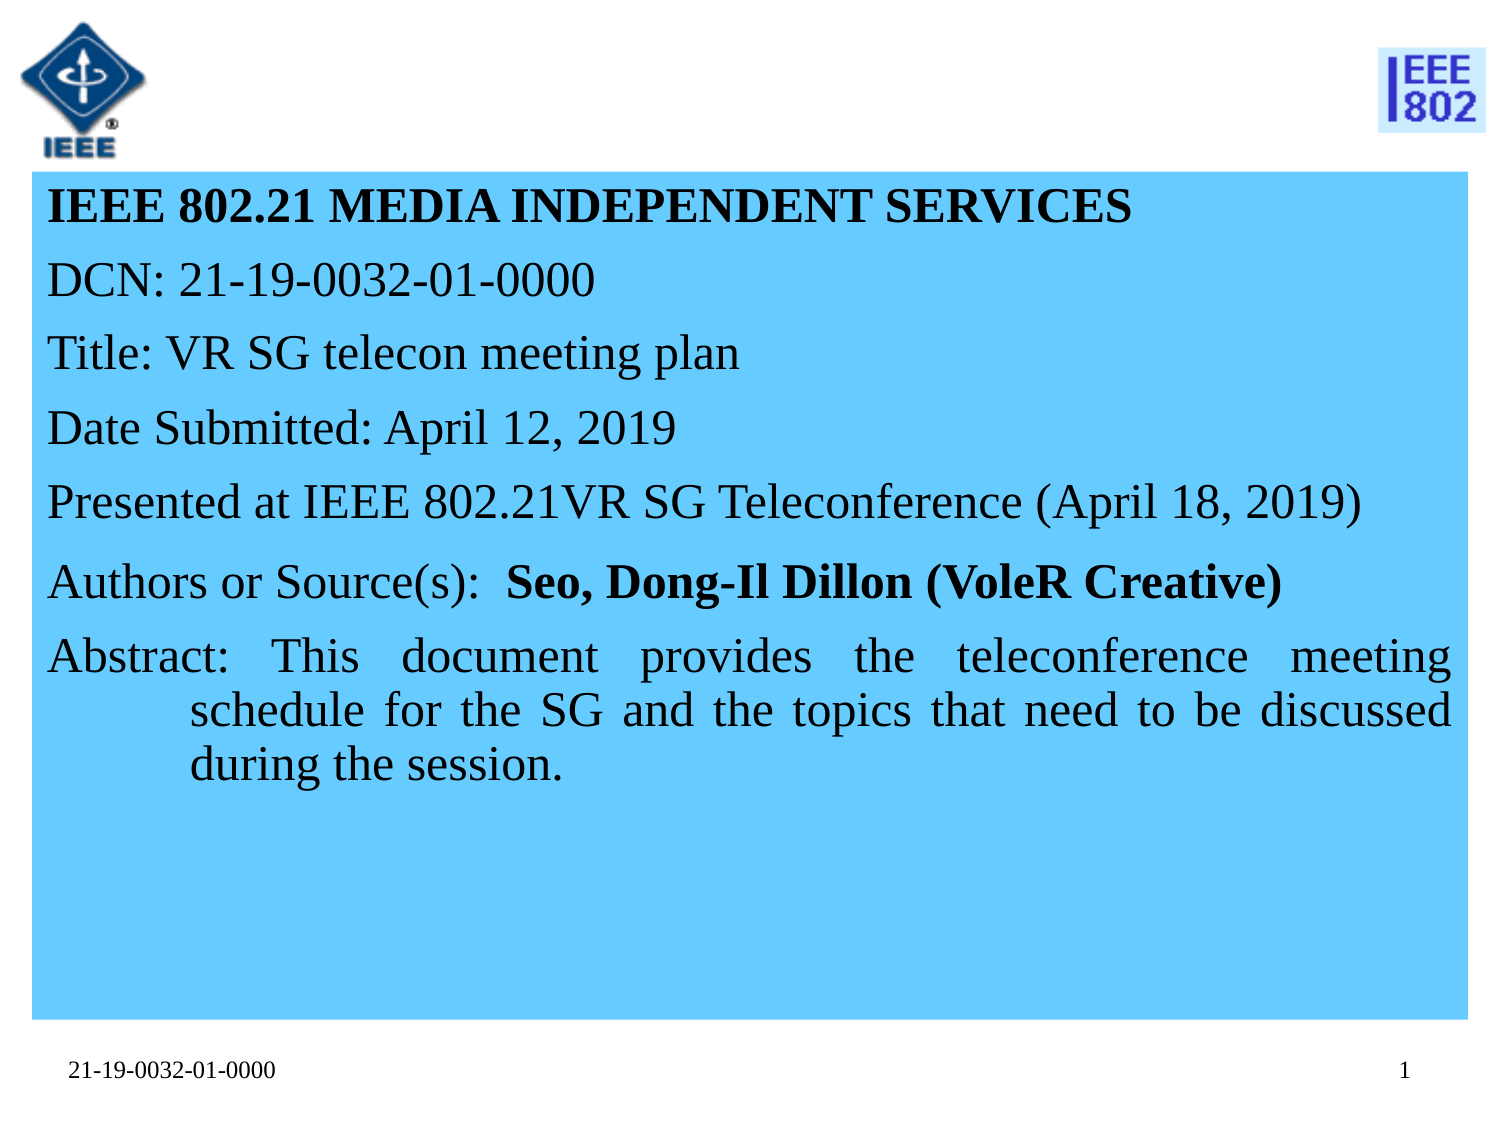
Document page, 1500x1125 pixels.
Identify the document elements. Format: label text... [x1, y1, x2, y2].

footer 21-19-0032-01-0000 [53, 1050, 434, 1093]
list IEEE 802.21 MEDIA INDEPENDENT SERVICES DCN: 21-19-0032-01-0000 Title: VR SG telecon meeting plan Date Submitted: April 12, 2019 Presented at IEEE 802.21VR SG Teleconference (April 18, 2019) Authors or Source(s): Seo, Dong-Il Dillon (VoleR Creative) Abstract: This document provides the teleconference meeting schedule for the SG and the topics that need to be discussed during the session. [32, 171, 1468, 1020]
picture [15, 20, 152, 162]
picture [1362, 29, 1499, 158]
slide_number 0 [1275, 1050, 1427, 1113]
